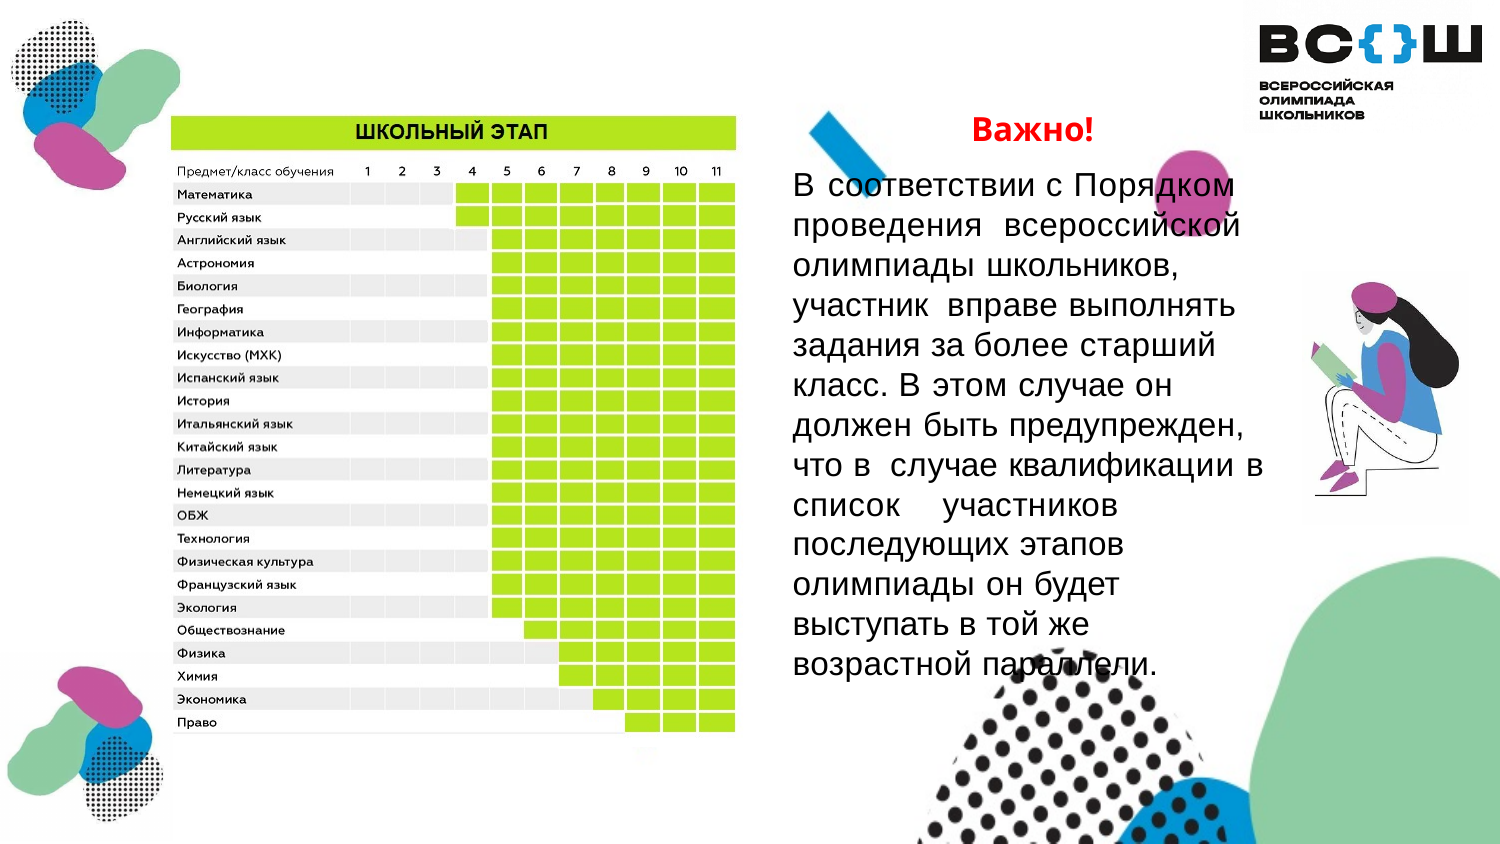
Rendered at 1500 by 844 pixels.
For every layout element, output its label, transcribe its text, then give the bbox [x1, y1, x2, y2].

picture [1217, 828, 1225, 840]
picture [1131, 829, 1146, 844]
picture [1172, 798, 1187, 814]
picture [1184, 821, 1199, 833]
picture [0, 0, 1500, 844]
picture [1152, 815, 1167, 826]
picture [1164, 834, 1179, 844]
text_box Важно! В соответствии с Порядком проведения всероссийской олимпиады школьников, участник вправе выполнять задания за более старший класс. В этом случае он должен быть предупрежден, что в случае квалификации в список участников последующих этапов олимпиады он будет выступать в той же возрастной параллели. [775, 100, 1288, 690]
picture [1204, 804, 1219, 820]
